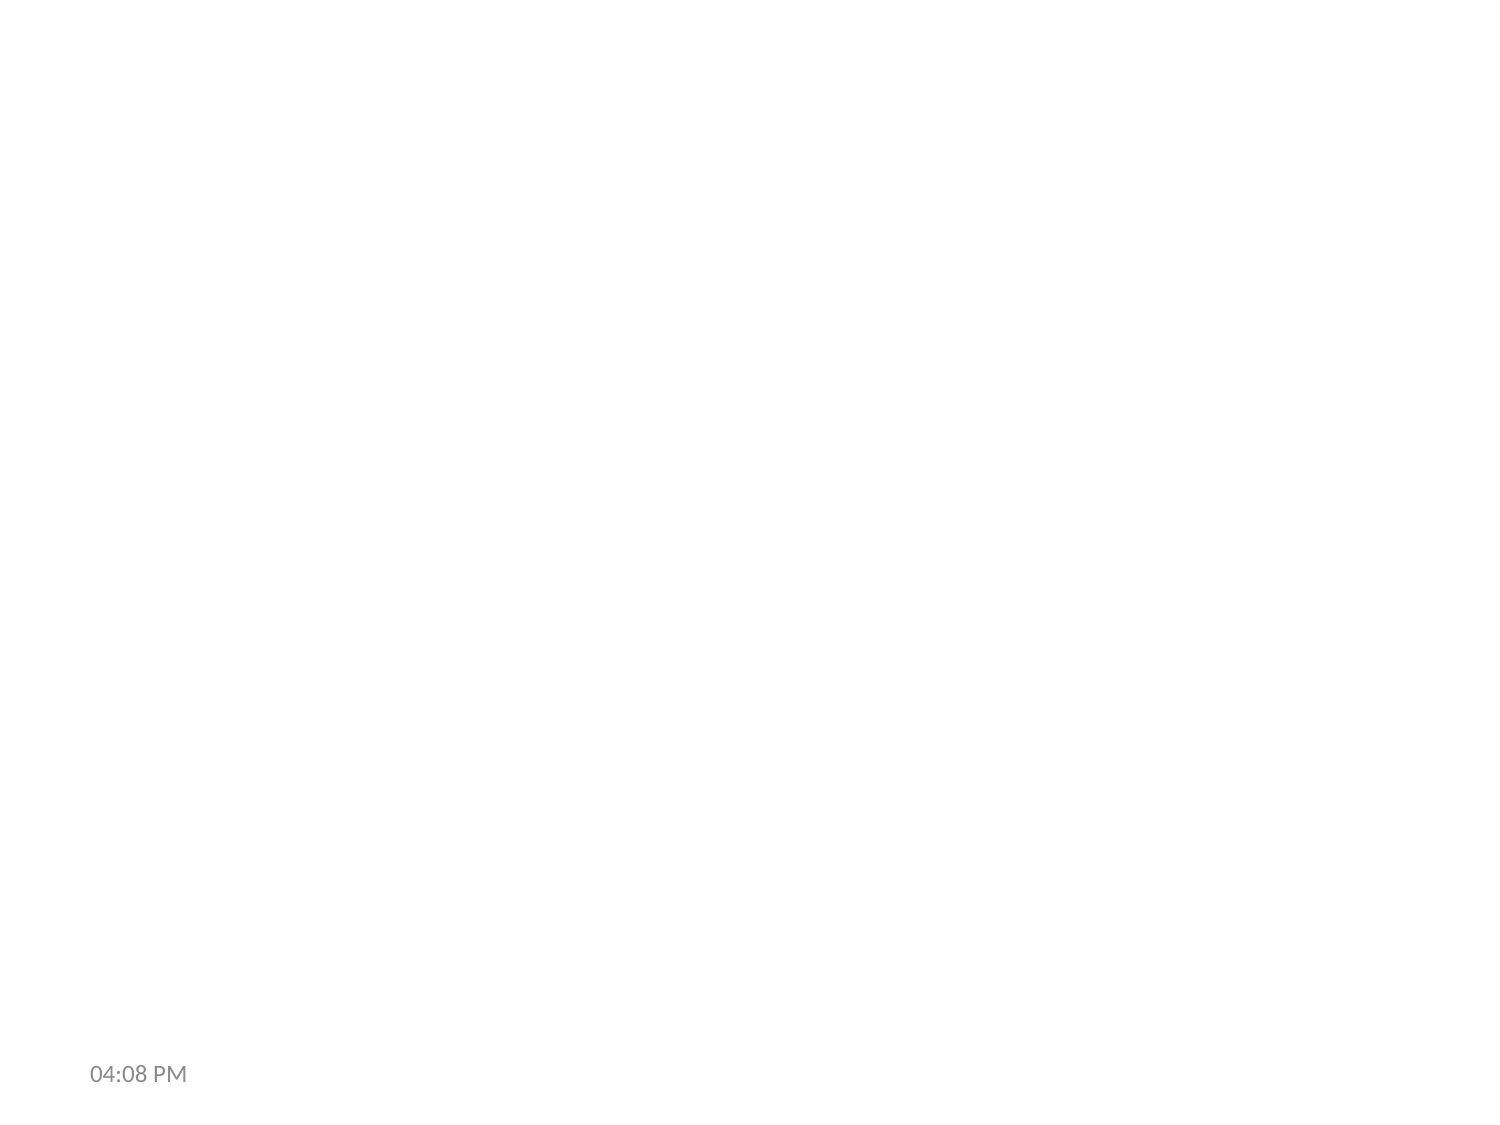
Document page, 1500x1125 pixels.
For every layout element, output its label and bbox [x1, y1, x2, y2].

slide_number [75, 1042, 425, 1103]
